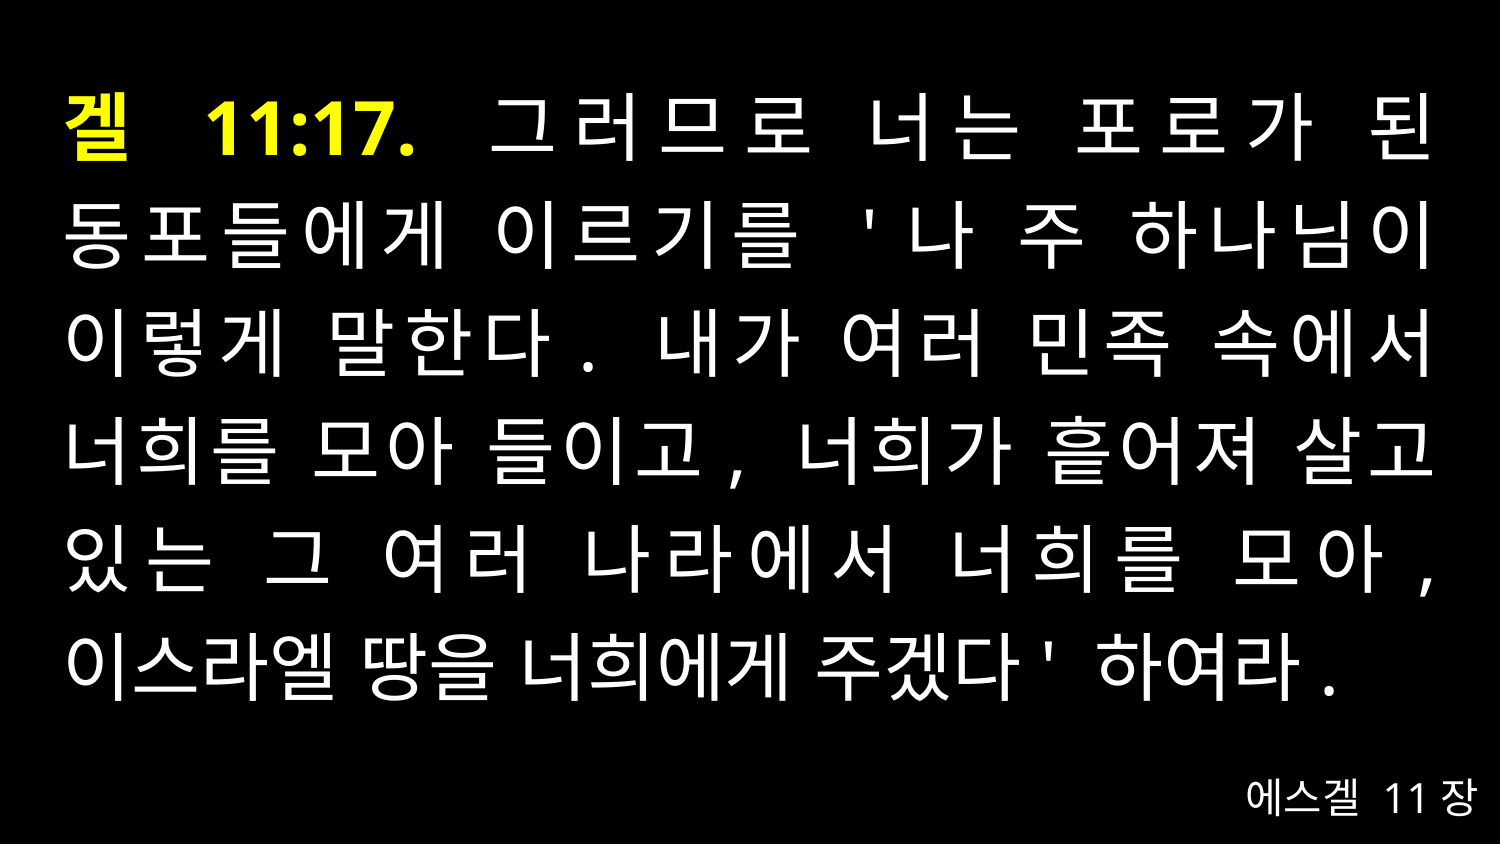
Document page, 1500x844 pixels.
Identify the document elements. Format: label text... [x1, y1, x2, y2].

title 겔 11:17. 그러므로 너는 포로가 된 동포들에게 이르기를 '나 주 하나님이 이렇게 말한다. 내가 여러 민족 속에서 너희를 모아 들이고, 너희가 흩어져 살고 있는 그 여러 나라에서 너희를 모아, 이스라엘 땅을 너희에게 주겠다' 하여라. [0, 0, 1500, 844]
subtitle 에스겔 11장 [916, 770, 1500, 844]
